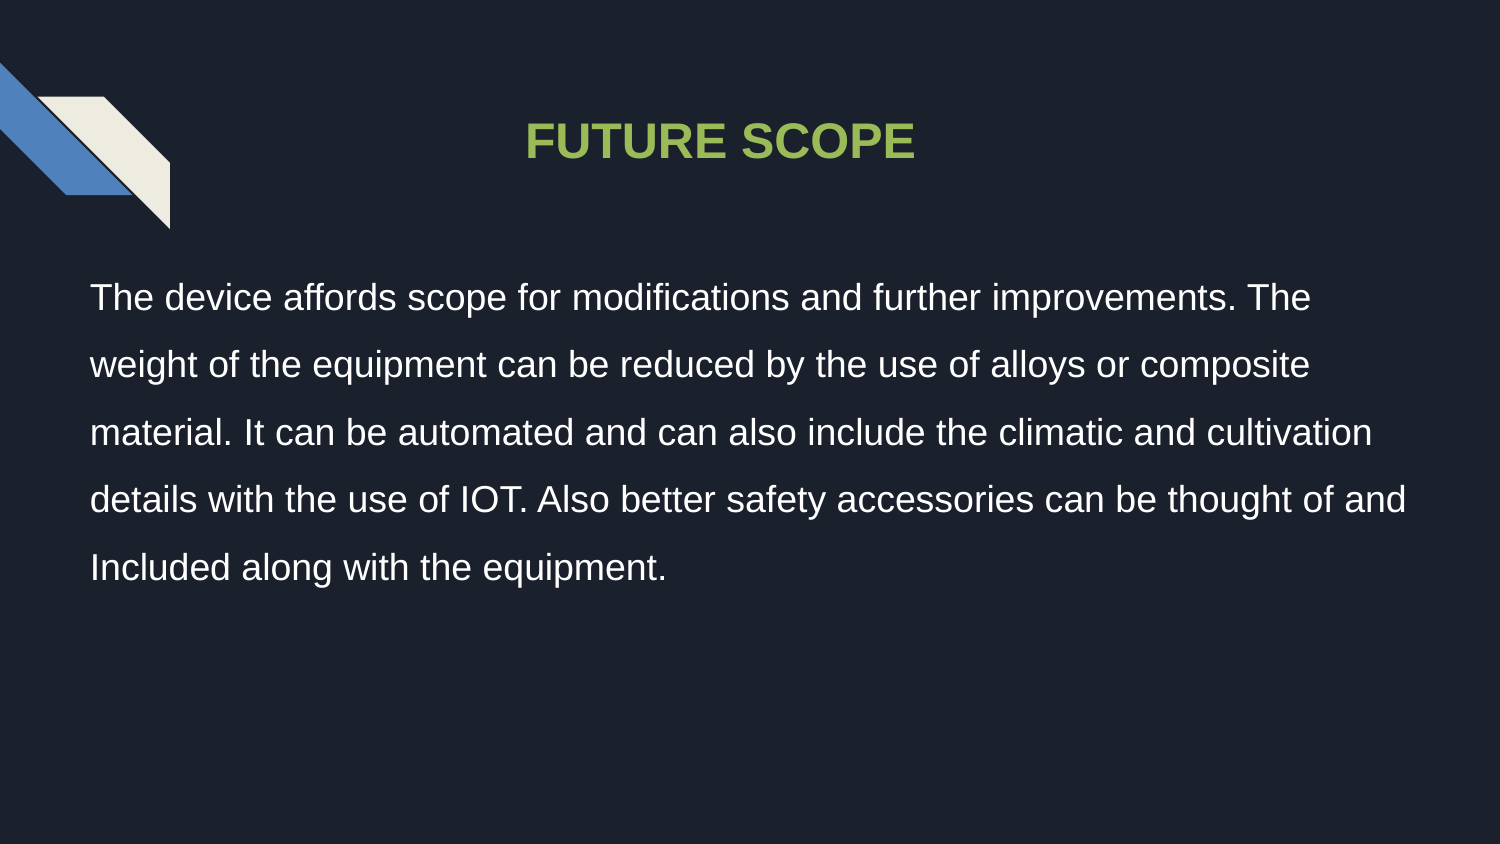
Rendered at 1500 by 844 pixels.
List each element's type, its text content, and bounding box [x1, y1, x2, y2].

text_box The device affords scope for modifications and further improvements. The weight of the equipment can be reduced by the use of alloys or composite material. It can be automated and can also include the climatic and cultivation details with the use of IOT. Also better safety accessories can be thought of and Included along with the equipment. [74, 242, 1425, 697]
title FUTURE SCOPE [75, 45, 1425, 233]
